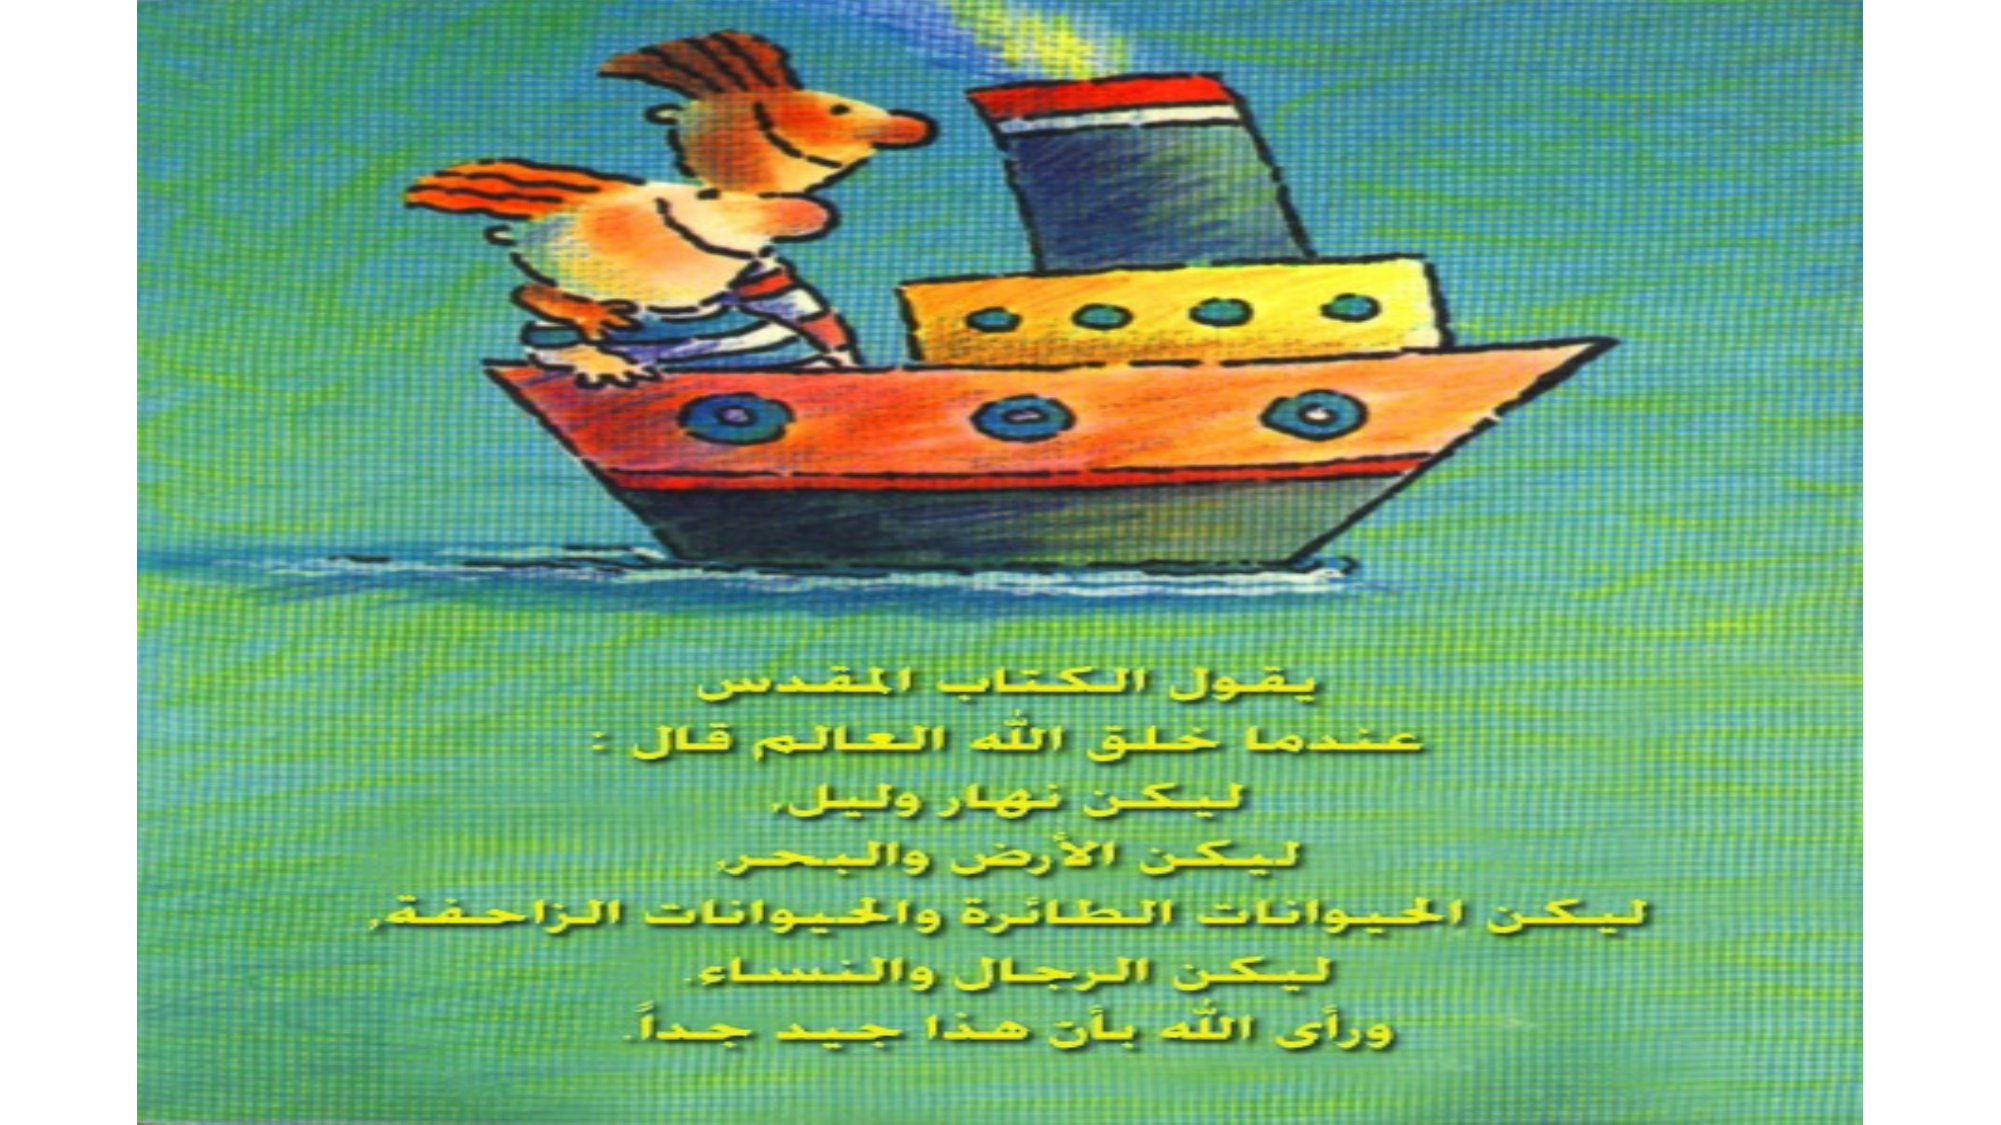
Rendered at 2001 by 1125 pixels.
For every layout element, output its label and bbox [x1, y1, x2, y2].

list [137, 0, 1863, 1125]
